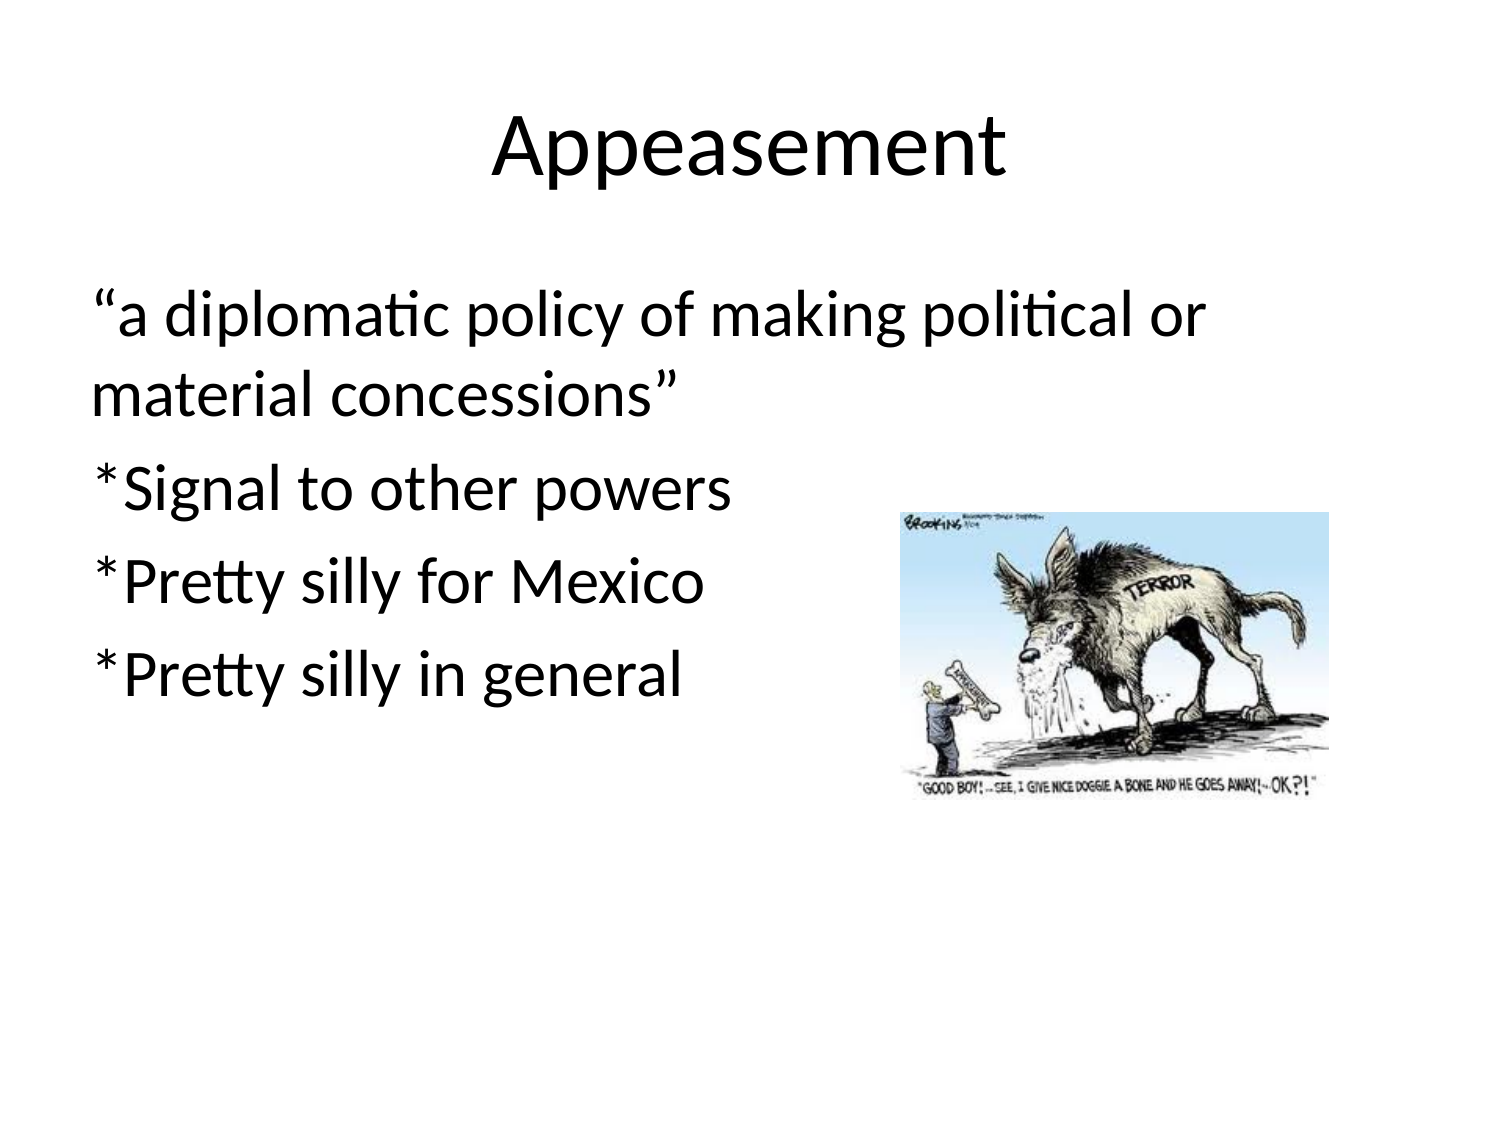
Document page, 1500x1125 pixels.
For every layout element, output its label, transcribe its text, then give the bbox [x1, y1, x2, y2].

picture [899, 512, 1329, 801]
list “a diplomatic policy of making political or material concessions” *Signal to other powers *Pretty silly for Mexico *Pretty silly in general [75, 262, 1425, 1005]
title Appeasement [75, 45, 1425, 233]
